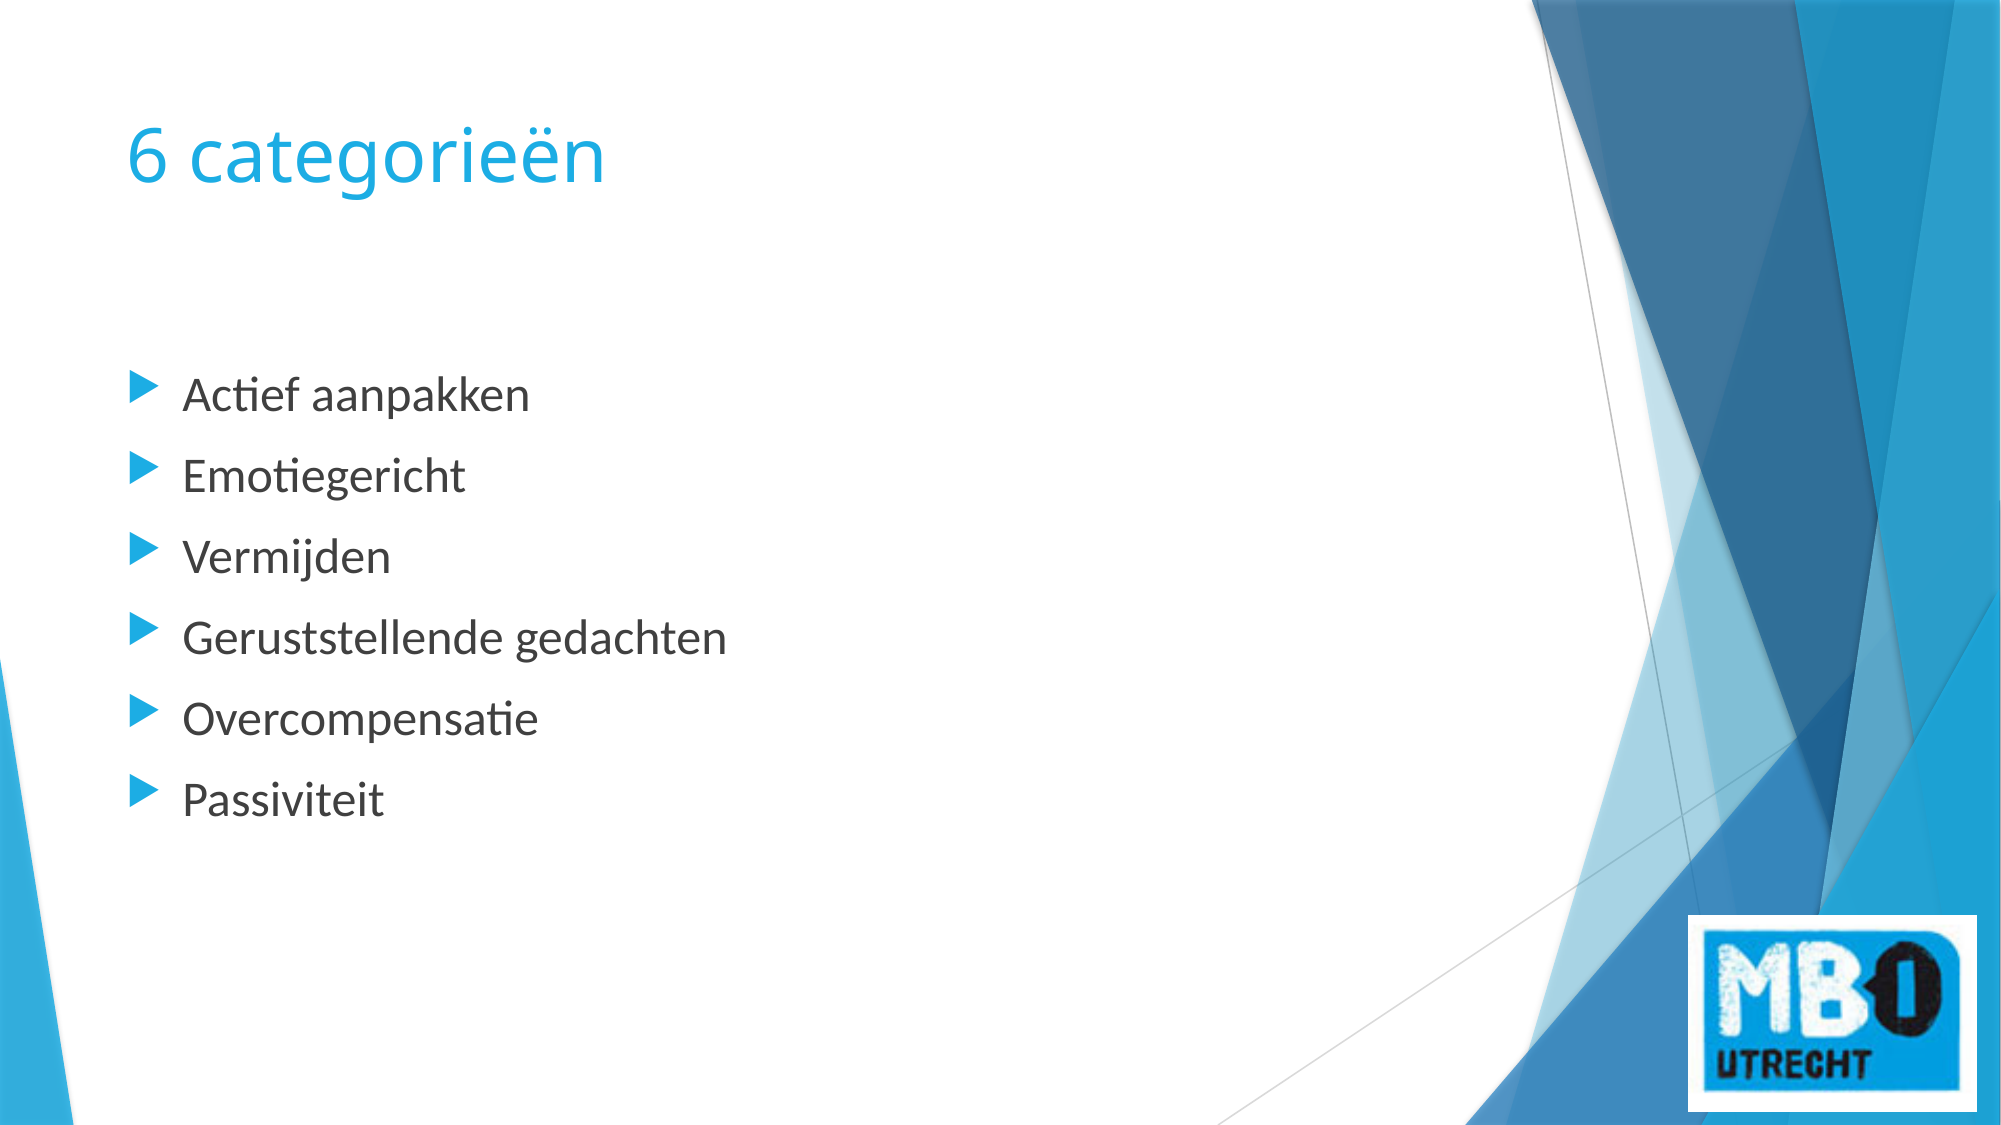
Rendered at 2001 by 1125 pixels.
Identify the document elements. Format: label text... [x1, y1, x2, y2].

title 6 categorieën [111, 99, 1522, 317]
list Actief aanpakken Emotiegericht Vermijden Geruststellende gedachten Overcompensatie Passiviteit [111, 354, 1522, 992]
picture [1688, 914, 1977, 1112]
